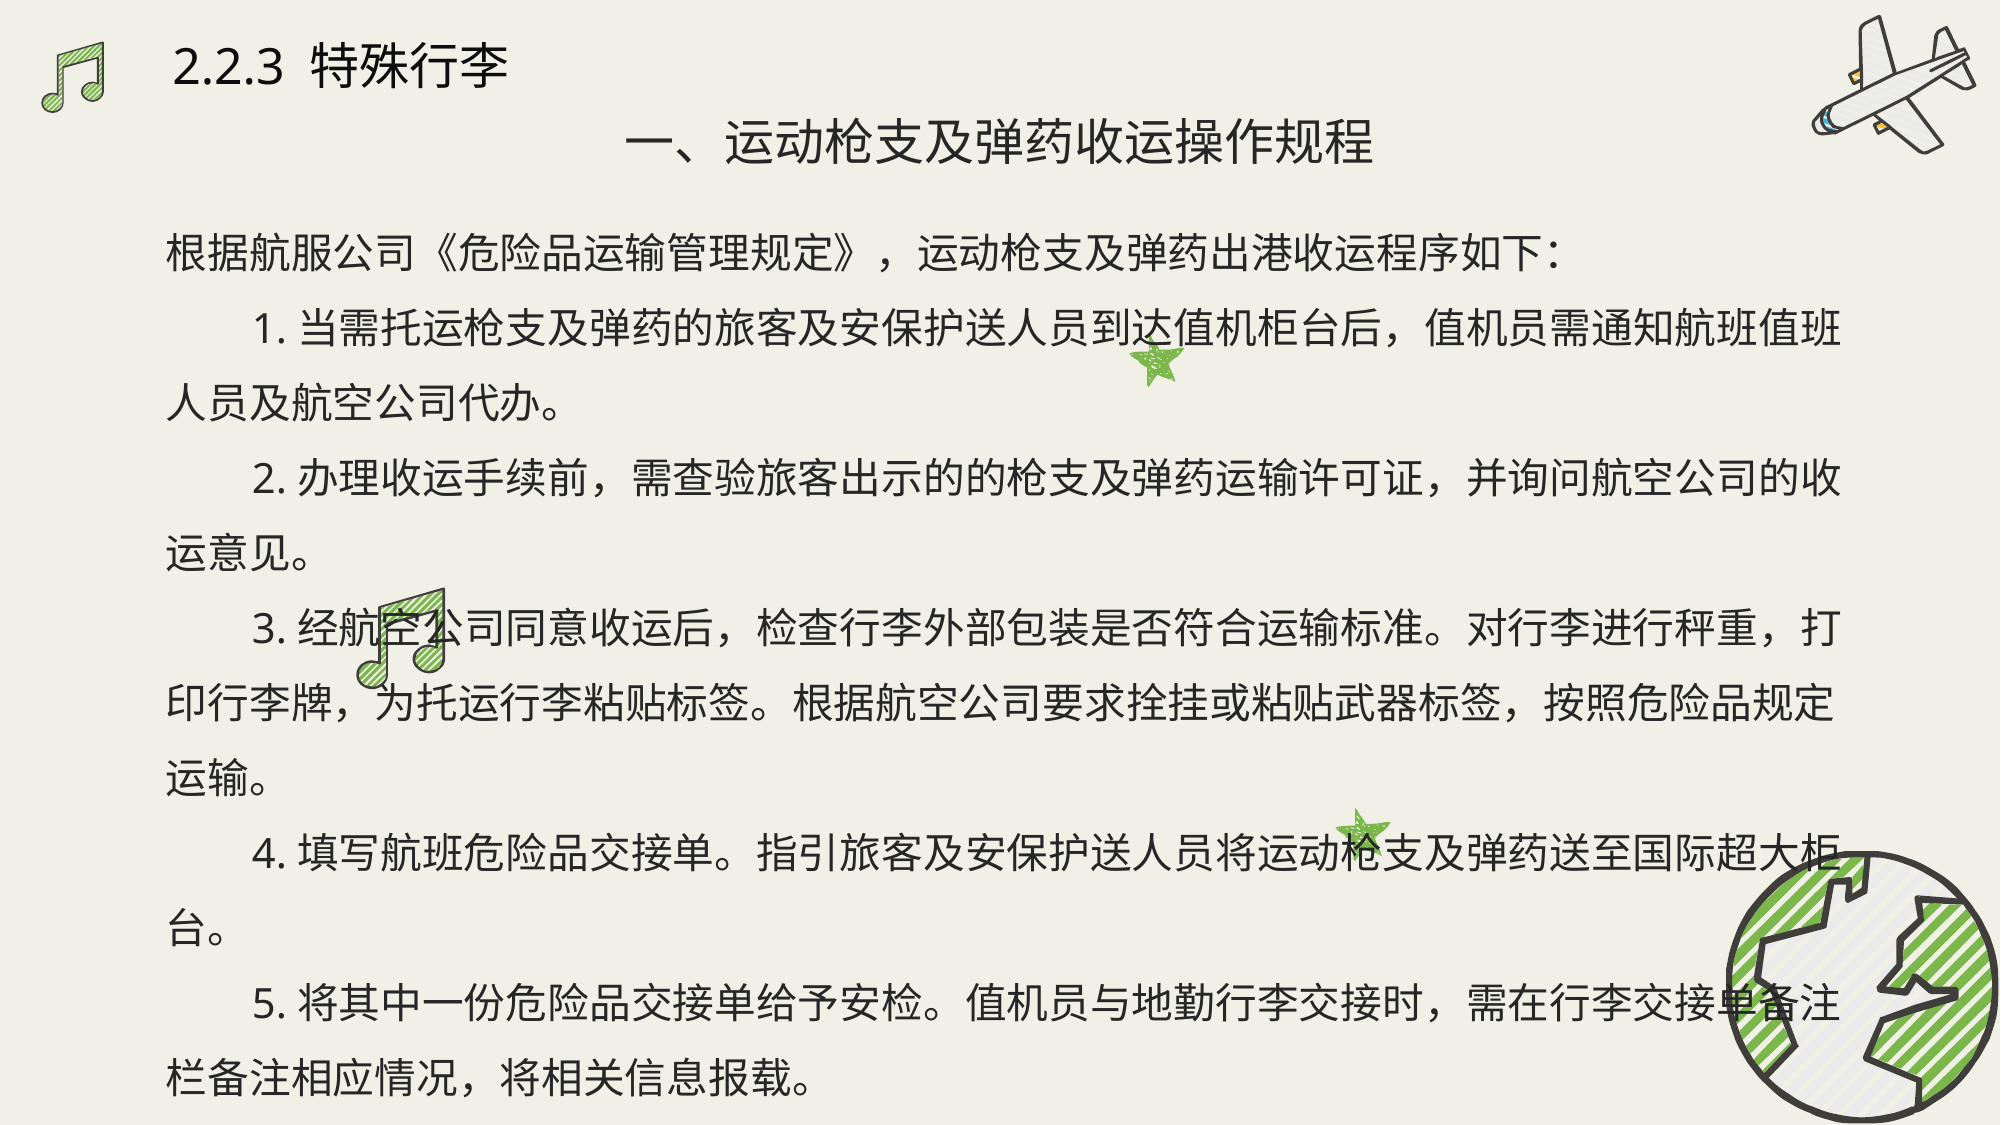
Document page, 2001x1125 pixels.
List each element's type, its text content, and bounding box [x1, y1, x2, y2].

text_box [356, 587, 446, 690]
picture [1726, 851, 2000, 1125]
text_box 2.2.3 特殊行李 [157, 27, 525, 103]
text_box 一、运动枪支及弹药收运操作规程 [610, 103, 1390, 178]
picture [1816, 4, 1964, 177]
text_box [41, 41, 104, 114]
text_box 根据航服公司《危险品运输管理规定》，运动枪支及弹药出港收运程序如下： 1.当需托运枪支及弹药的旅客及安保护送人员到达值机柜台后，值机员需通知航班值班人员及航空公司代办。 2.办理收运手续前，需查验旅客出示的的枪支及弹药运输许可证，并询问航空公司的收运意见。 3.经航空公司同意收运后，检查行李外部包装是否符合运输标准。对行李进行秤重，打印行李牌，为托运行李粘贴标签。根据航空公司要求拴挂或粘贴武器标签，按照危险品规定运输。 4.填写航班危险品交接单。指引旅客及安保护送人员将运动枪支及弹药送至国际超大柜台。 5.将其中一份危险品交接单给予安检。值机员与地勤行李交接时，需在行李交接单备注栏备注相应情况，将相关信息报载。 [151, 194, 1890, 1110]
